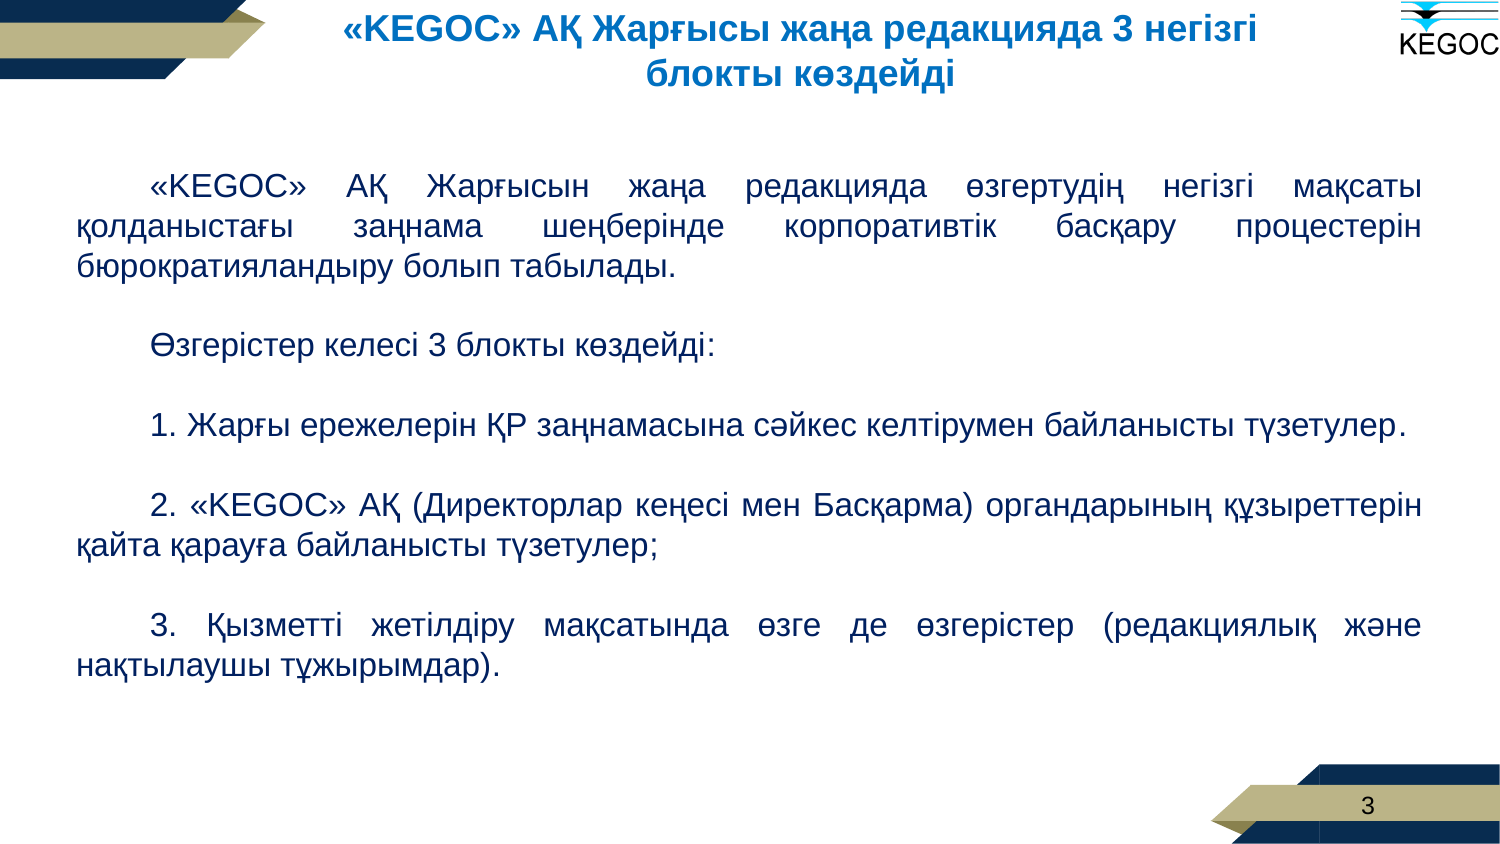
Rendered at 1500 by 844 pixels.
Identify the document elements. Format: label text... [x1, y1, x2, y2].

list «KEGOC» АҚ Жарғысы жаңа редакцияда 3 негізгі блокты көздейді [284, 8, 1317, 89]
slide_number 3 [1349, 781, 1500, 827]
picture [1399, 0, 1500, 56]
list «KEGOC» АҚ Жарғысын жаңа редакцияда өзгертудің негізгі мақсаты қолданыстағы заңнама шеңберінде корпоративтік басқару процестерін бюрократияландыру болып табылады. Өзгерістер келесі 3 блокты көздейді: 1. Жарғы ережелерін ҚР заңнамасына сәйкес келтірумен байланысты түзетулер. 2. «KEGOC» АҚ (Директорлар кеңесі мен Басқарма) органдарының құзыреттерін қайта қарауға байланысты түзетулер; 3. Қызметті жетілдіру мақсатында өзге де өзгерістер (редакциялық және нақтылаушы тұжырымдар). [64, 126, 1436, 761]
